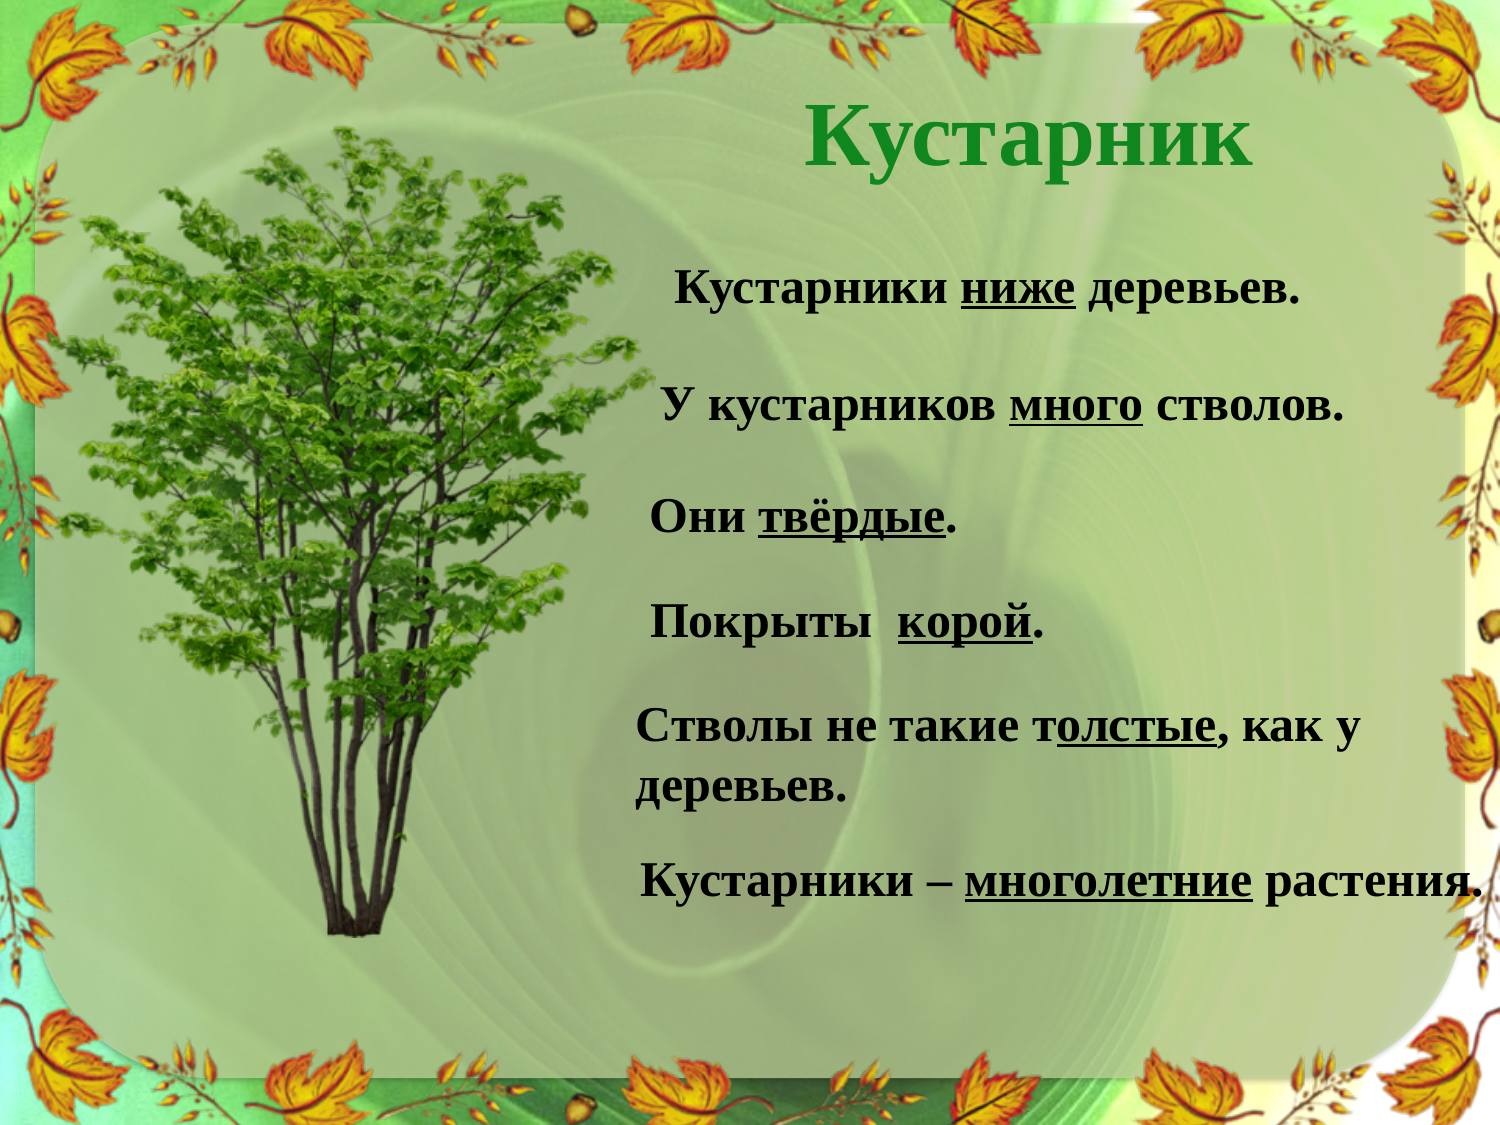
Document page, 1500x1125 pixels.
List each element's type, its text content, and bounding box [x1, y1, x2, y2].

text_box Кустарники ниже деревьев. [660, 246, 1329, 321]
text_box У кустарников много стволов. [660, 363, 1395, 438]
text_box Стволы не такие толстые, как у деревьев. [660, 683, 1442, 819]
title Кустарник [632, 34, 1426, 223]
text_box Покрыты корой. [660, 580, 1073, 656]
picture [0, 0, 1500, 1125]
text_box Кустарники – многолетние растения. [660, 838, 1499, 914]
text_box Они твёрдые. [660, 474, 986, 550]
